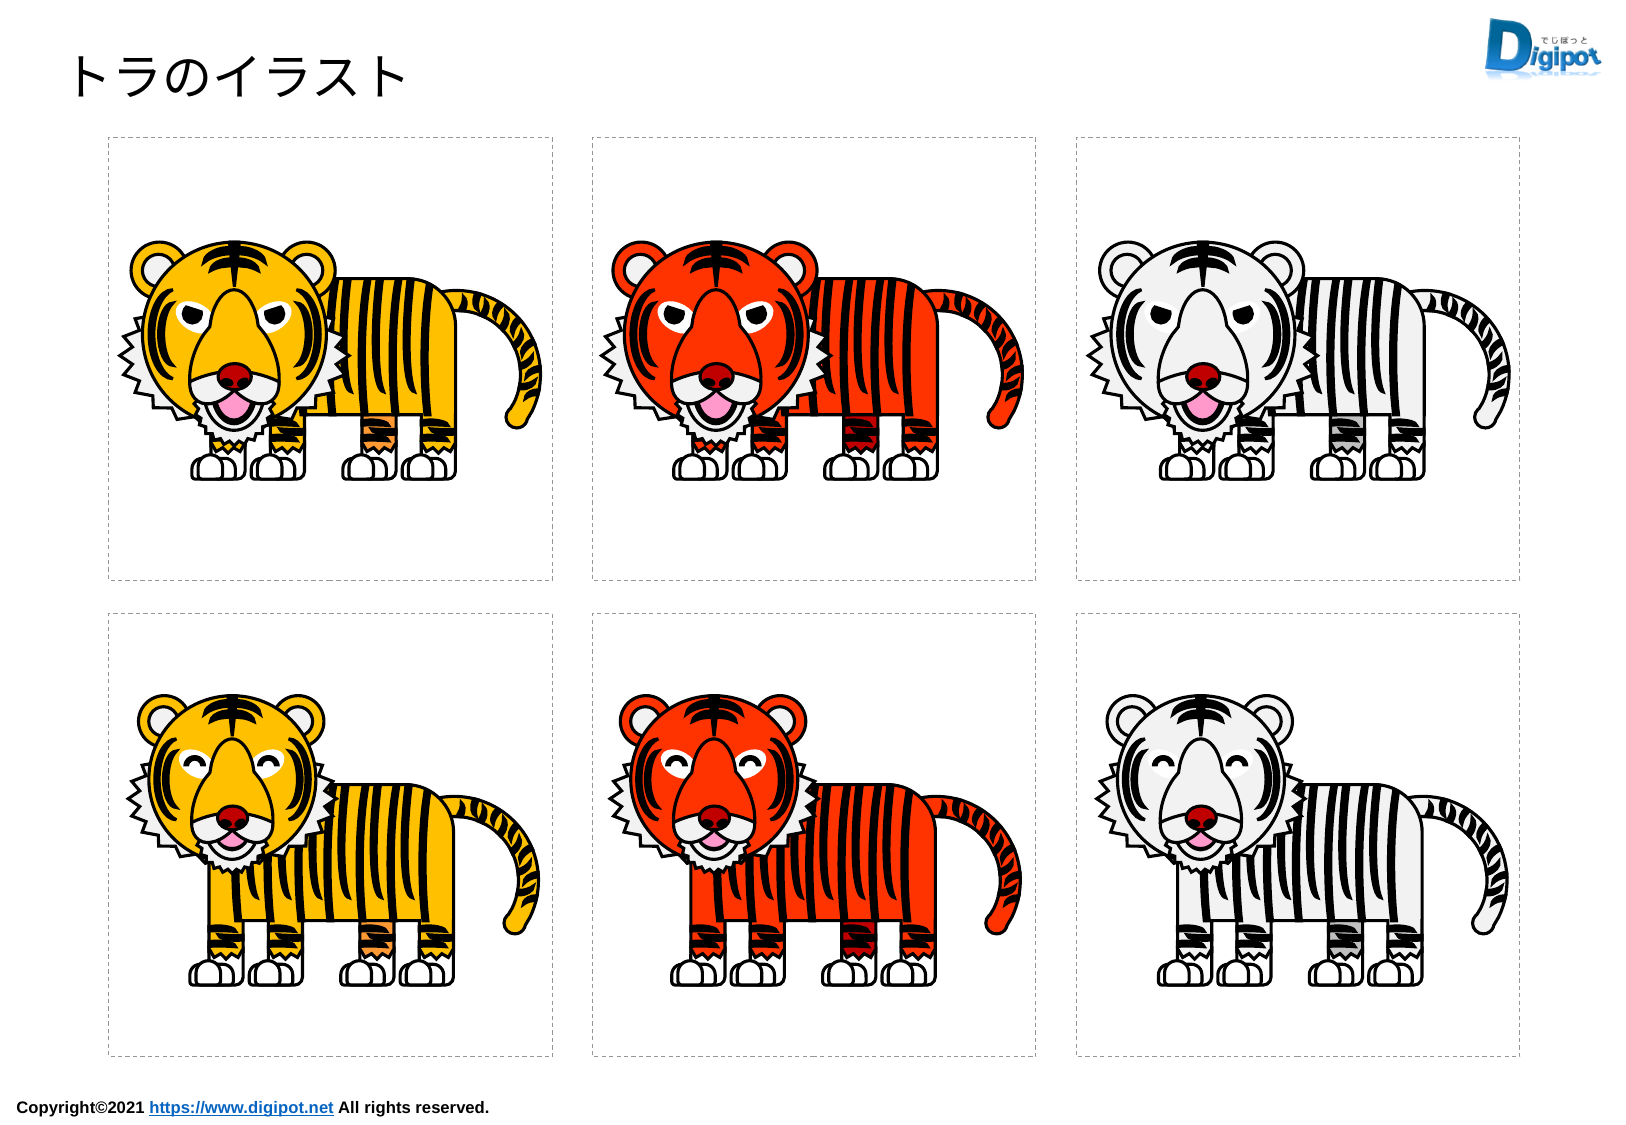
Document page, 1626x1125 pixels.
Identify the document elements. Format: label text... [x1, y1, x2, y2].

picture [1485, 18, 1602, 82]
text_box トラのイラスト [47, 38, 427, 113]
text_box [128, 695, 539, 986]
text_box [601, 242, 1023, 480]
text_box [119, 242, 541, 480]
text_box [610, 695, 1021, 986]
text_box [1096, 695, 1508, 986]
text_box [1088, 242, 1510, 480]
